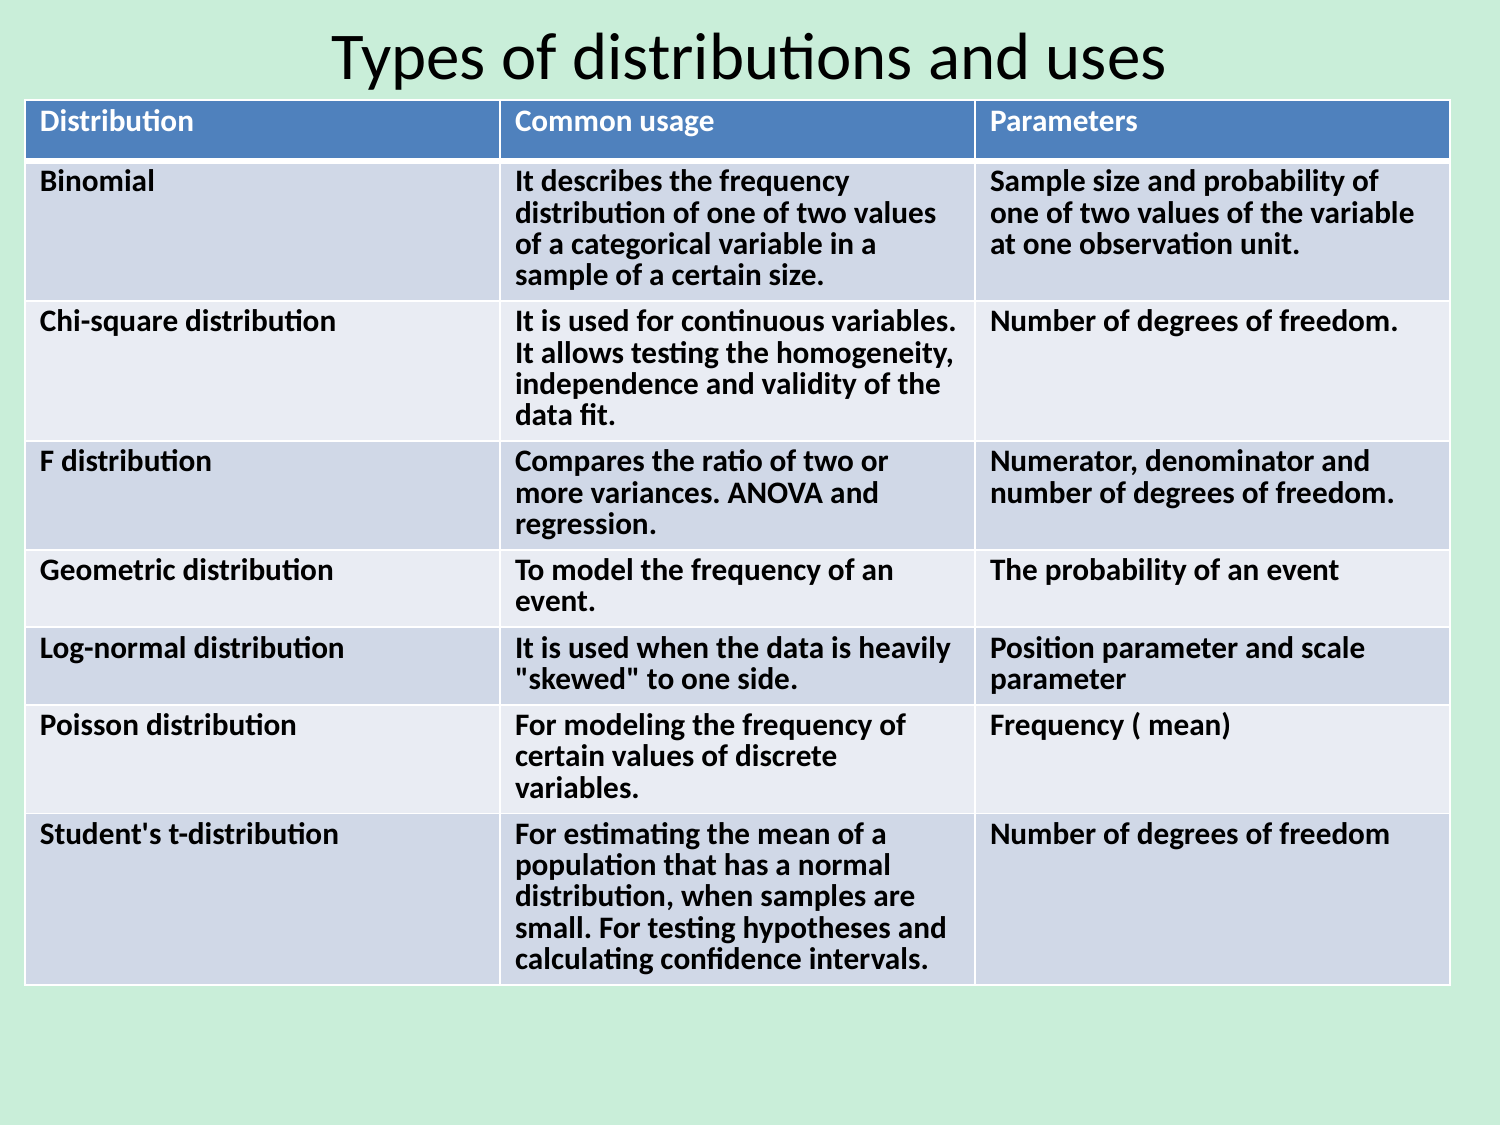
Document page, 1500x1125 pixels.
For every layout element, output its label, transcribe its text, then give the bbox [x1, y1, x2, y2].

table_cell Sample size and probability of one of two values of the variable at one observation unit. [976, 164, 1449, 300]
table_cell Poisson distribution [26, 706, 499, 813]
table_cell F distribution [26, 442, 499, 549]
table_cell Geometric distribution [26, 551, 499, 626]
table_cell Numerator, denominator and number of degrees of freedom. [976, 442, 1449, 549]
table_header Distribution [26, 101, 499, 158]
table_cell Log-normal distribution [26, 628, 499, 704]
table_cell Frequency ( mean) [976, 706, 1449, 813]
table_header Common usage [501, 101, 974, 158]
table_cell For estimating the mean of a population that has a normal distribution, when samples are small. For testing hypotheses and calculating confidence intervals. [501, 814, 974, 984]
table_header Parameters [976, 101, 1449, 158]
table_cell Number of degrees of freedom. [976, 302, 1449, 440]
table_cell It is used when the data is heavily "skewed" to one side. [501, 628, 974, 704]
table_cell The probability of an event [976, 551, 1449, 626]
table_cell Binomial [26, 164, 499, 300]
table_cell Chi-square distribution [26, 302, 499, 440]
table_cell To model the frequency of an event. [501, 551, 974, 626]
table_cell It is used for continuous variables. It allows testing the homogeneity, independence and validity of the data fit. [501, 302, 974, 440]
table_cell Compares the ratio of two or more variances. ANOVA and regression. [501, 442, 974, 549]
table_cell Position parameter and scale parameter [976, 628, 1449, 704]
table_cell For modeling the frequency of certain values of discrete variables. [501, 706, 974, 813]
table_cell It describes the frequency distribution of one of two values of a categorical variable in a sample of a certain size. [501, 164, 974, 300]
title Types of distributions and uses [75, 4, 1425, 99]
table_cell Number of degrees of freedom [976, 814, 1449, 984]
table_cell Student's t-distribution [26, 814, 499, 984]
